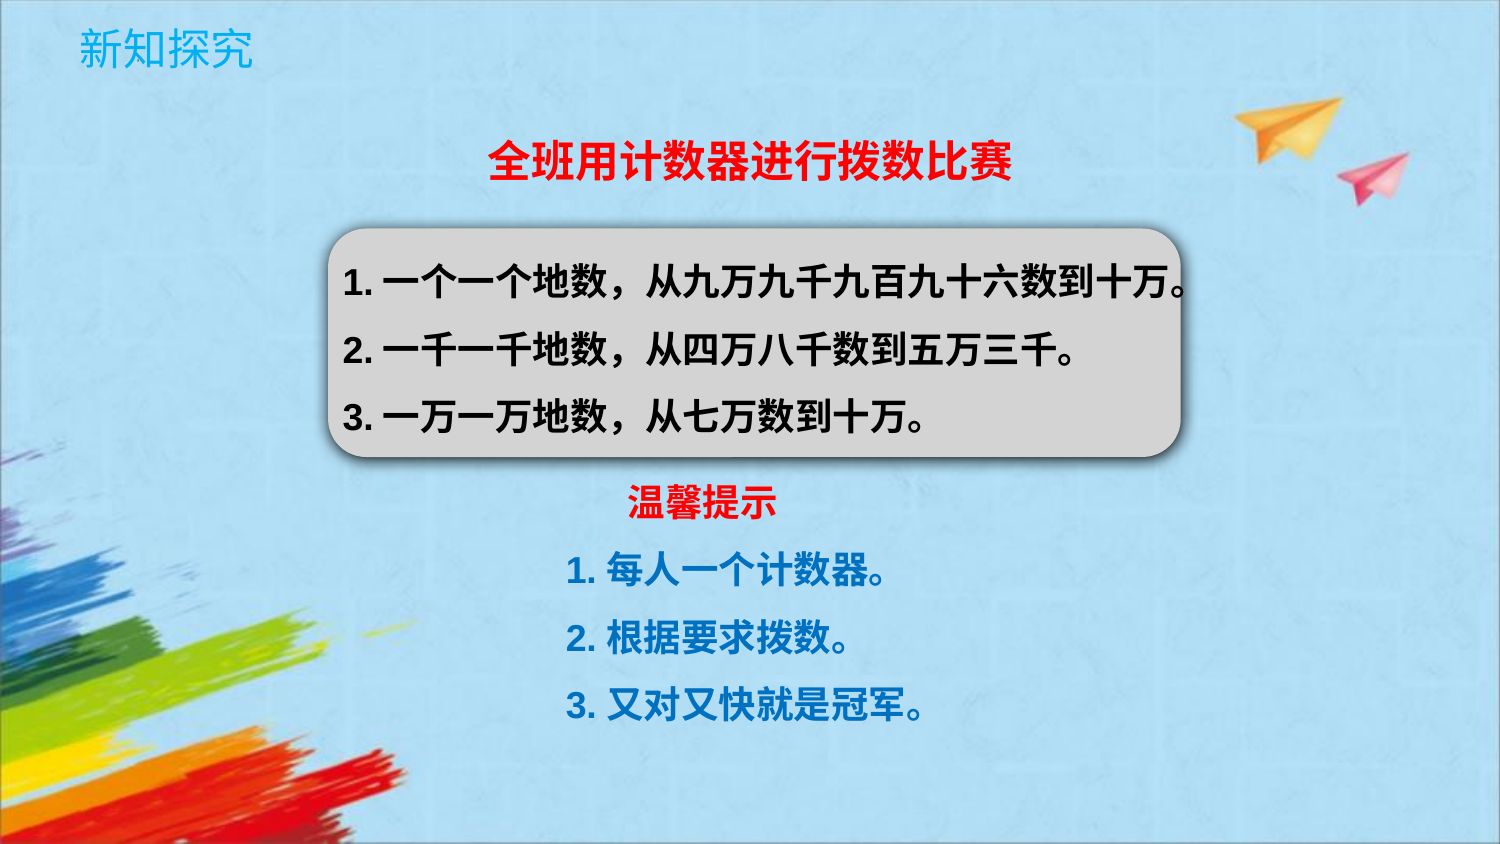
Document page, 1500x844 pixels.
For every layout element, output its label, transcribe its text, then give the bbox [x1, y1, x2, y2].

text_box 全班用计数器进行拨数比赛 [473, 100, 1036, 194]
text_box 温馨提示 1.每人一个计数器。 2.根据要求拨数。 3.又对又快就是冠军。 [519, 466, 997, 734]
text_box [327, 228, 1241, 458]
picture [0, 0, 1500, 844]
